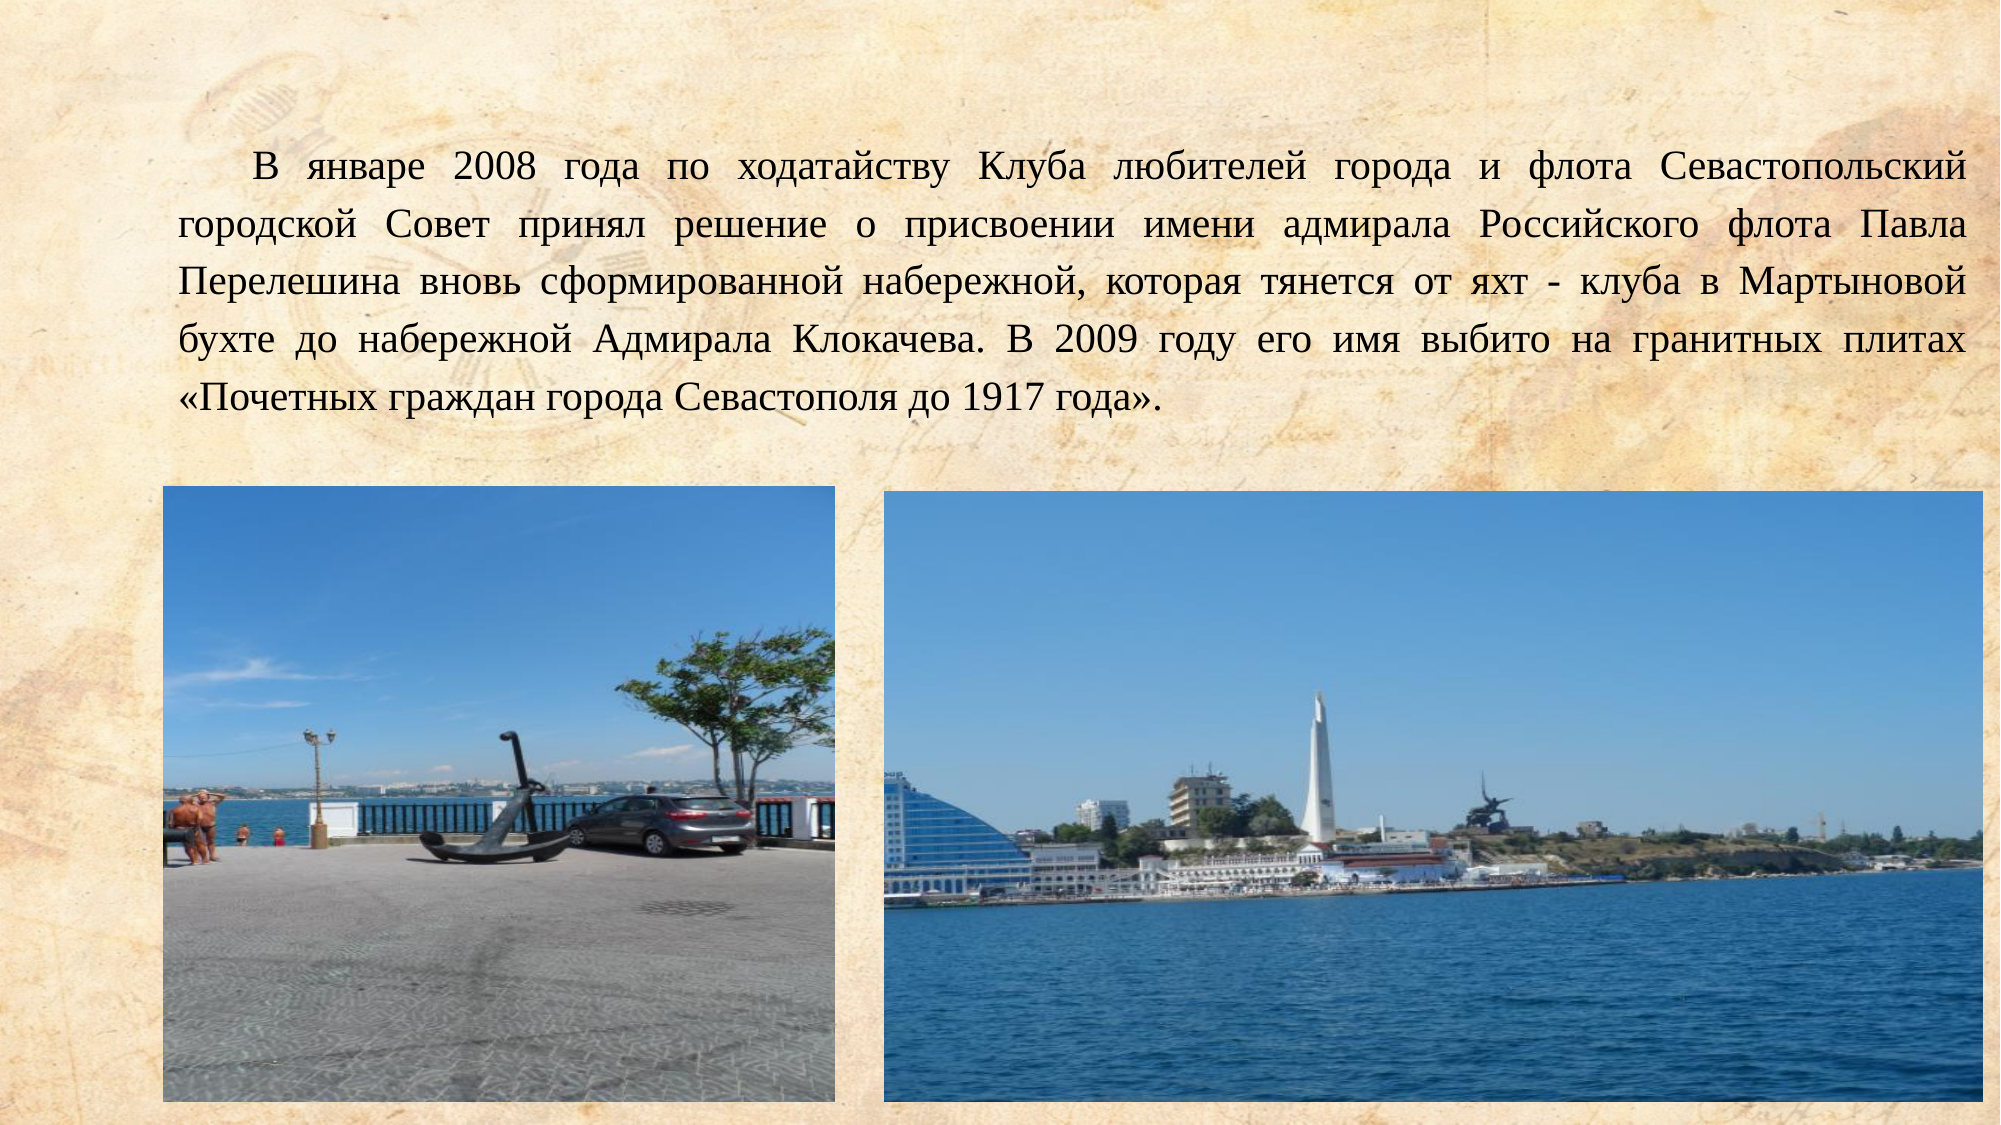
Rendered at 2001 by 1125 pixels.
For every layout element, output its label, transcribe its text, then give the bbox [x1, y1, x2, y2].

picture [163, 486, 836, 1102]
text_box В январе 2008 года по ходатайству Клуба любителей города и флота Севастопольский городской Совет принял решение о при­своении имени адмирала Российского флота Павла Перелешина вновь сформированной набережной, которая тянется от яхт - клуба в Мартыновой бухте до набережной Адмирала Клокачева. В 2009 году его имя выбито на гранитных плитах «Почетных граждан города Севастополя до 1917 года». [163, 123, 1983, 426]
picture [884, 491, 1983, 1102]
